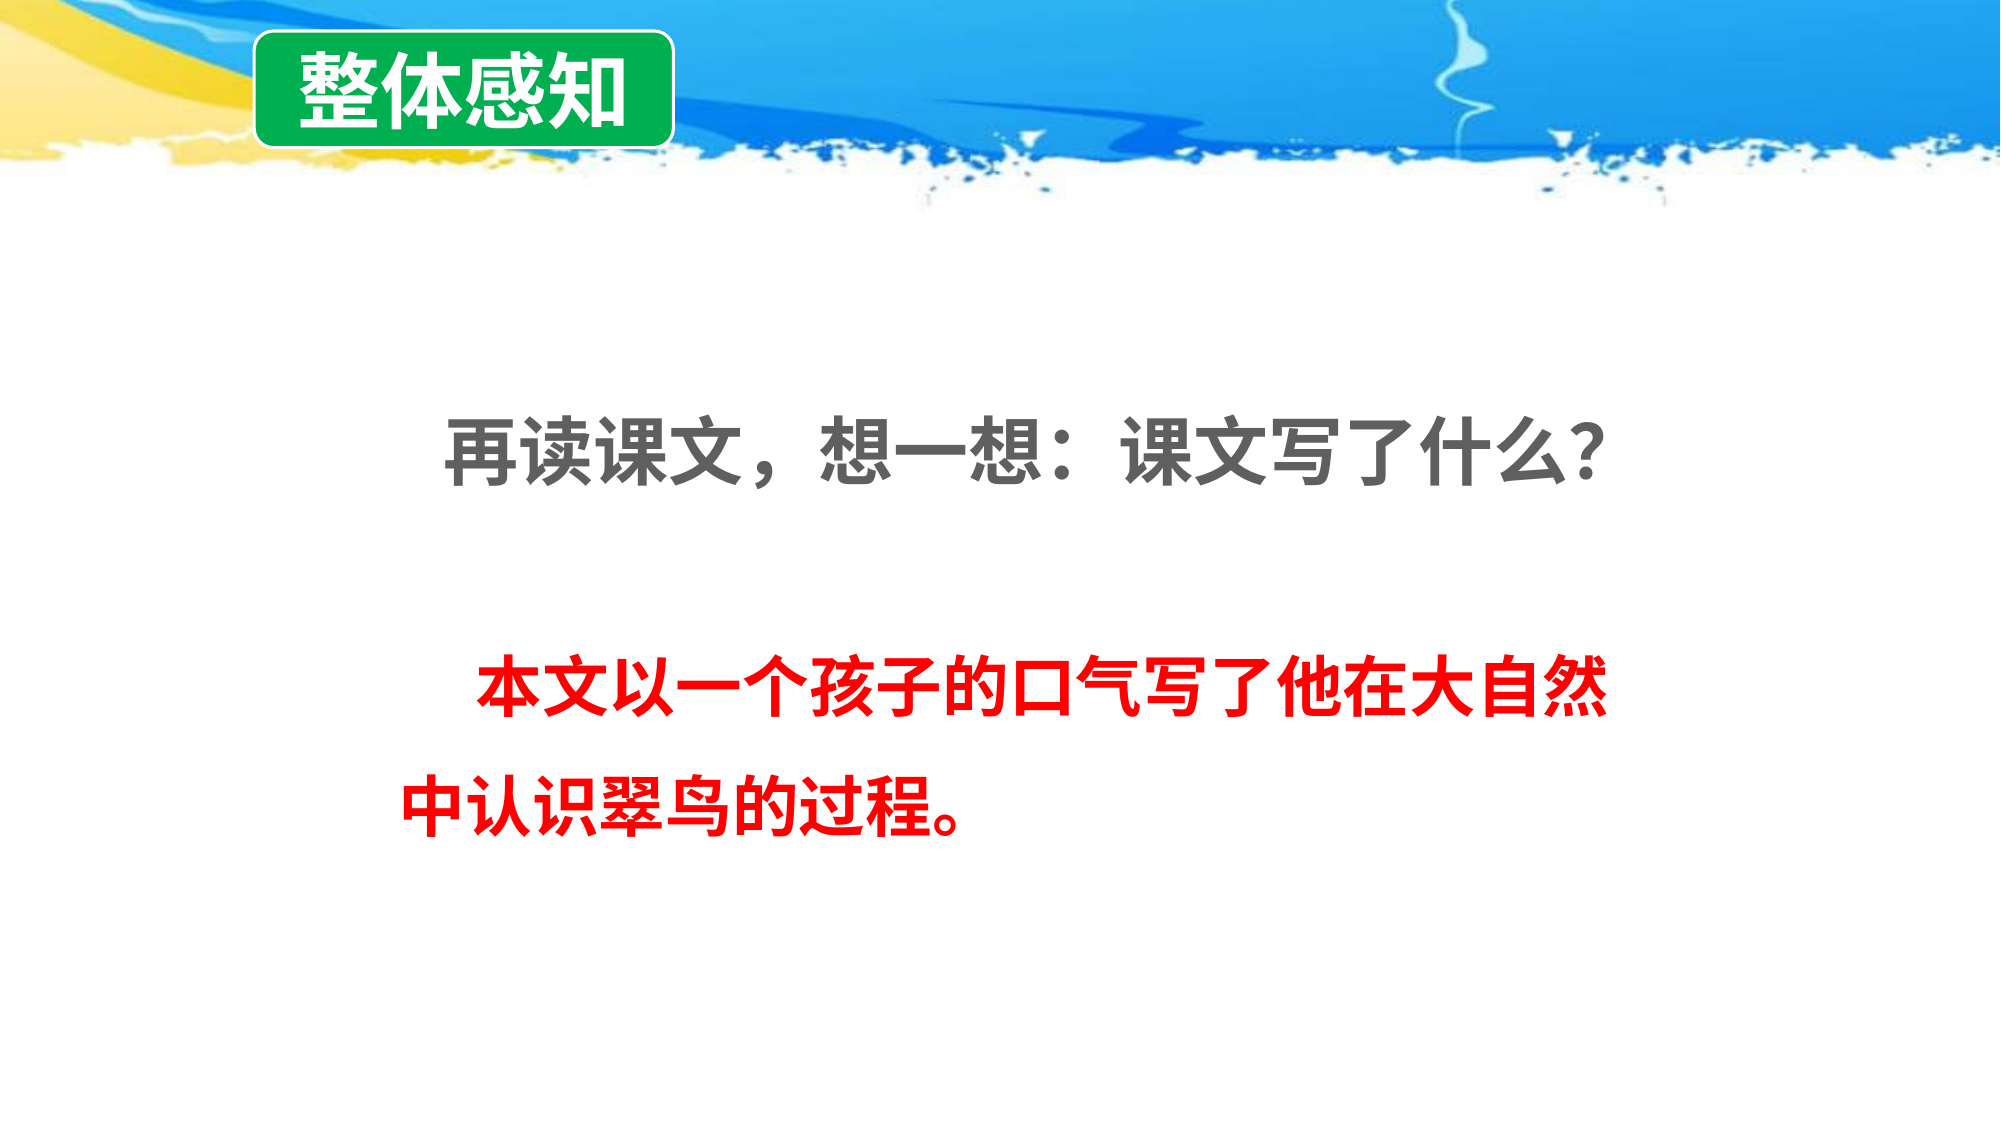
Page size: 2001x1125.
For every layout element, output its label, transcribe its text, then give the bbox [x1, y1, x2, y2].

text_box 本文以一个孩子的口气写了他在大自然中认识翠鸟的过程。 [383, 597, 1672, 853]
picture [0, 0, 2000, 454]
text_box 整体感知 [252, 29, 675, 150]
text_box 再读课文，想一想：课文写了什么？ [429, 397, 1626, 502]
